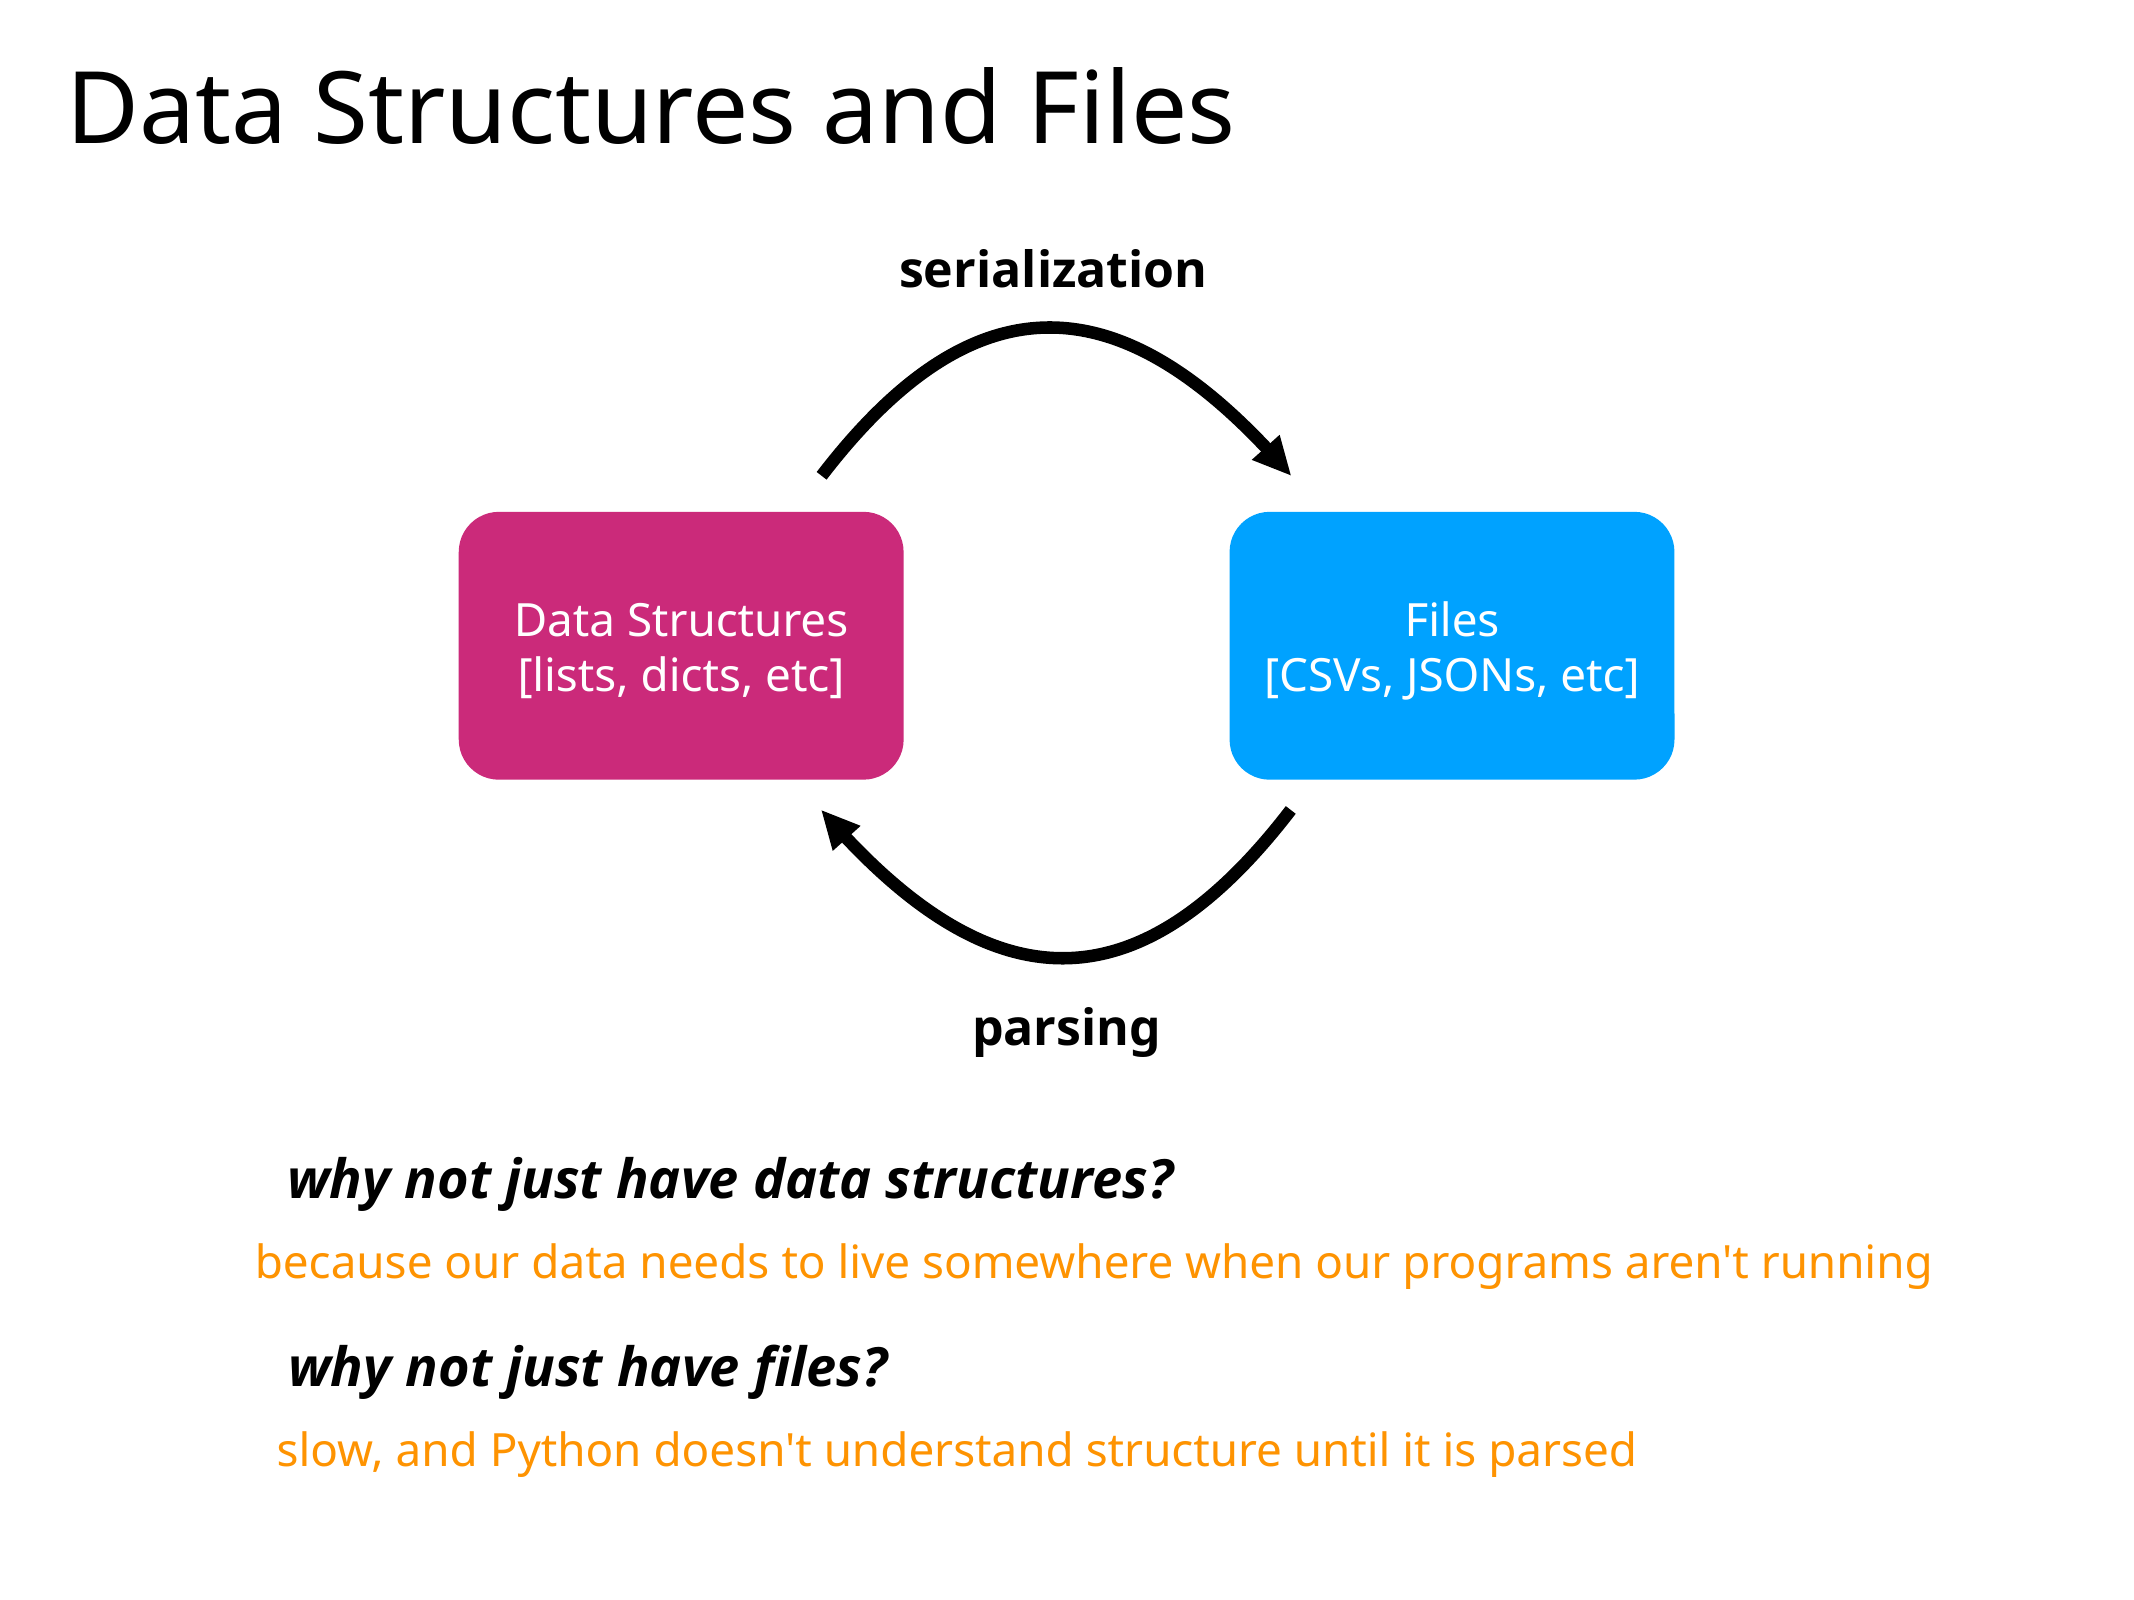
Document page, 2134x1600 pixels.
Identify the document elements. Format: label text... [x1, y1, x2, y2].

text_box Data Structures [lists, dicts, etc] [458, 511, 904, 780]
text_box parsing [963, 987, 1170, 1064]
text_box because our data needs to live somewhere when our programs aren't running [246, 1224, 1943, 1297]
text_box Files [CSVs, JSONs, etc] [1229, 511, 1675, 780]
text_box [821, 809, 1291, 957]
text_box slow, and Python doesn't understand structure until it is parsed [268, 1412, 1647, 1484]
text_box why not just have files? [279, 1323, 897, 1406]
text_box serialization [891, 229, 1217, 306]
text_box [821, 329, 1291, 476]
text_box why not just have data structures? [278, 1136, 1183, 1218]
title Data Structures and Files [57, 28, 1387, 178]
